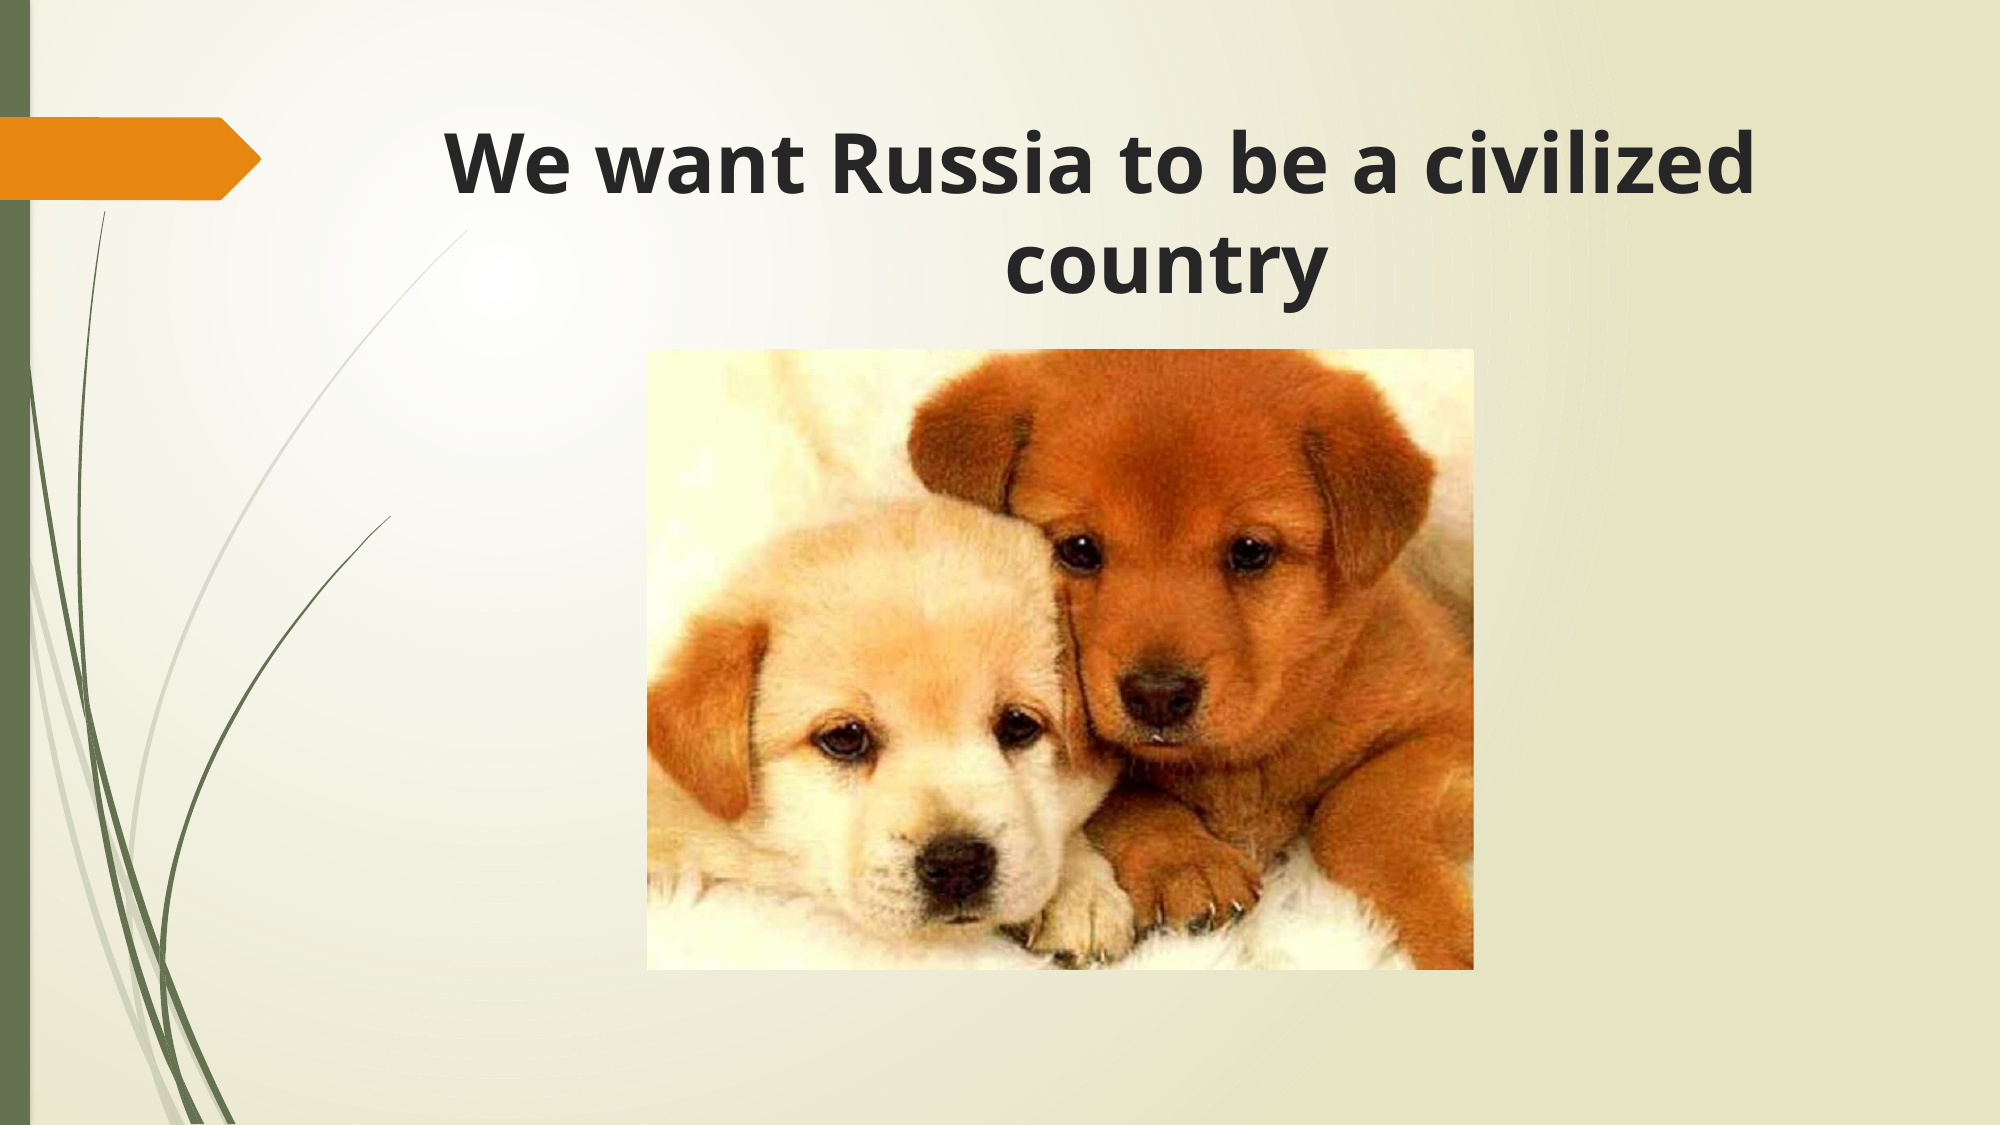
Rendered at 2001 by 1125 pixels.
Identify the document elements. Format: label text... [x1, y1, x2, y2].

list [646, 349, 1474, 971]
title We want Russia to be a civilized country [425, 102, 1888, 313]
